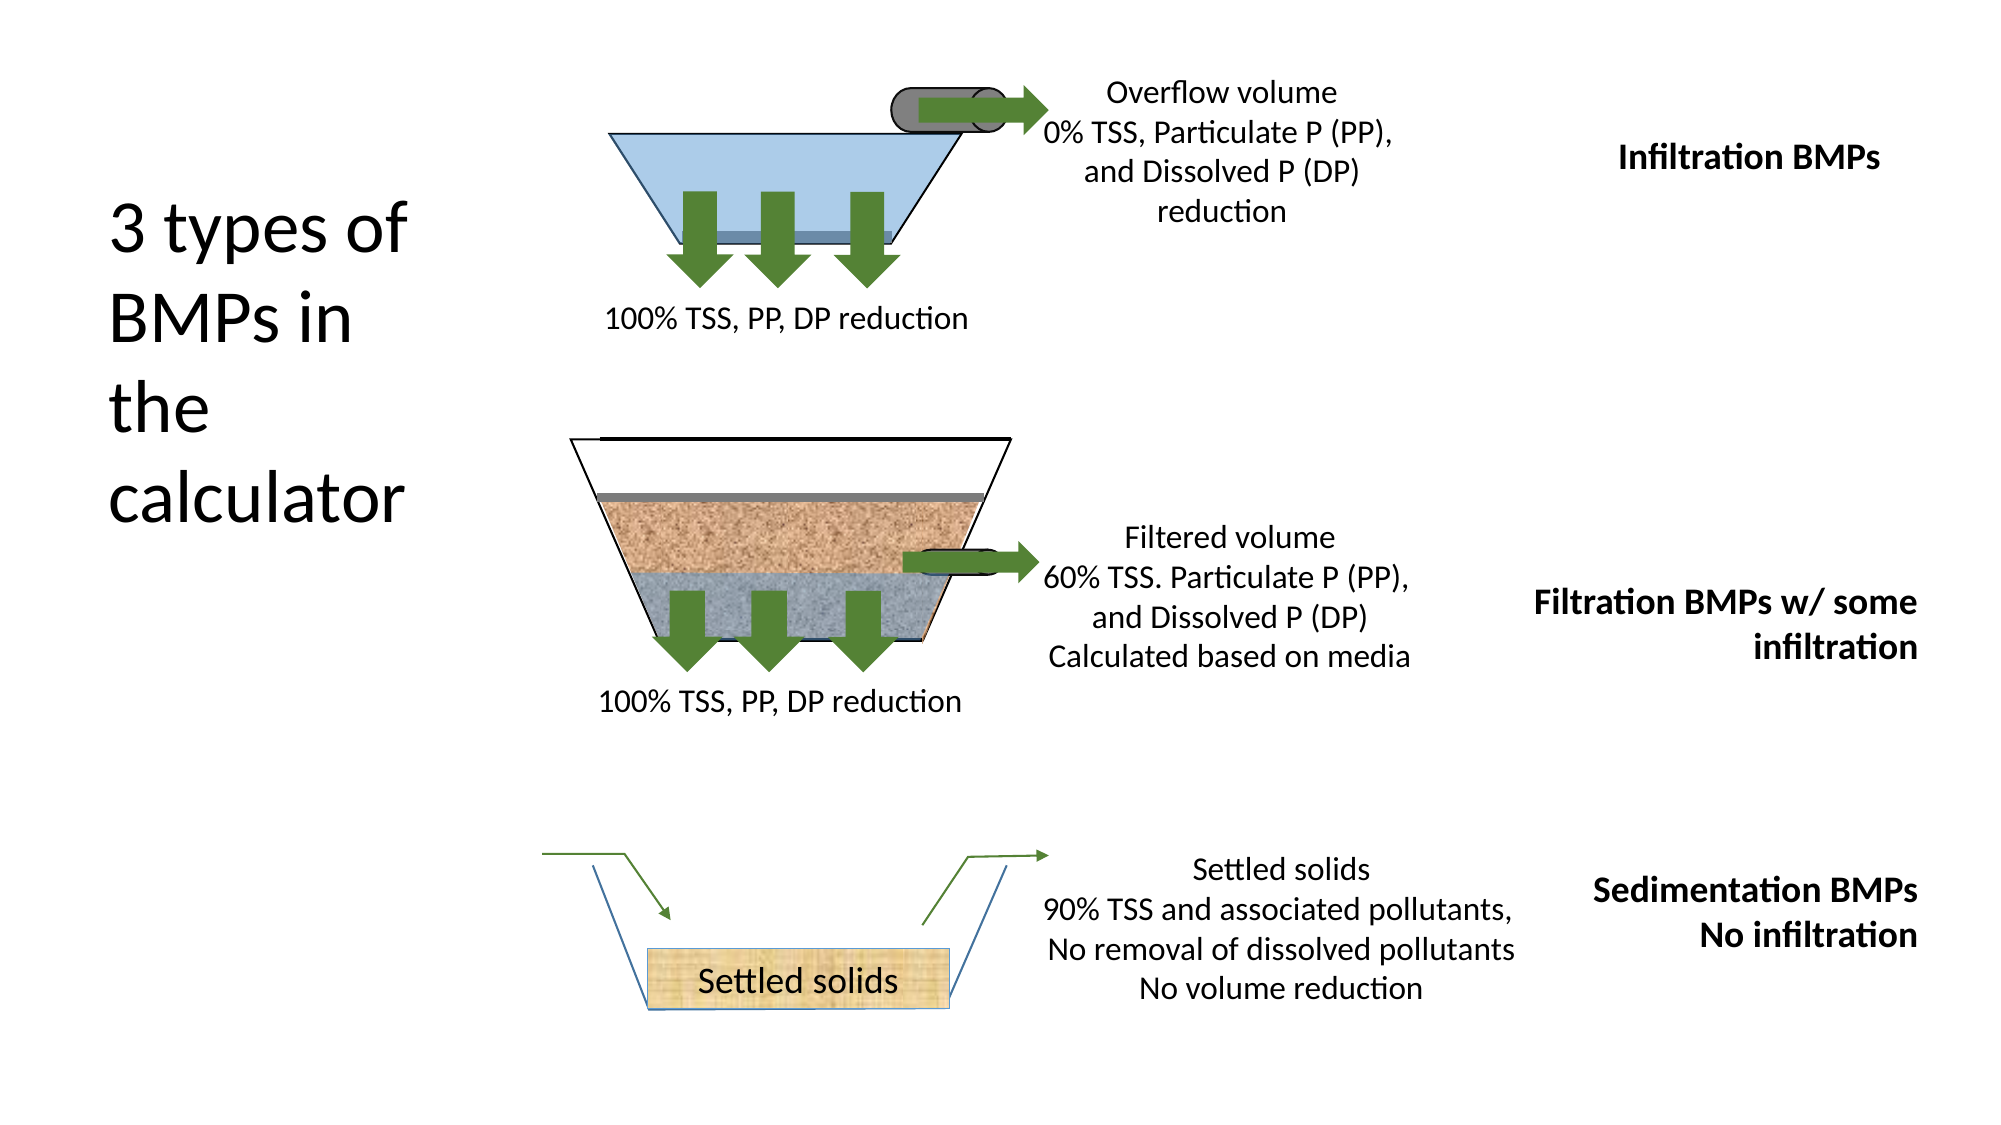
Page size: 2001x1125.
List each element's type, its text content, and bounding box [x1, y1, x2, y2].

text_box Infiltration BMPs [1419, 124, 1896, 185]
text_box 3 types of BMPs in the calculator [94, 170, 486, 546]
text_box Sedimentation BMPs No infiltration [1570, 857, 1934, 962]
text_box [542, 852, 671, 921]
text_box [921, 854, 1027, 926]
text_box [570, 439, 1435, 728]
text_box [598, 865, 1001, 1008]
text_box Settled solids 90% TSS and associated pollutants, No removal of dissolved pollutants No volume reduction [1027, 839, 1536, 1014]
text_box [586, 62, 1419, 344]
text_box Filtration BMPs w/ some infiltration [1508, 569, 1934, 675]
text_box Settled solids [647, 948, 950, 1009]
